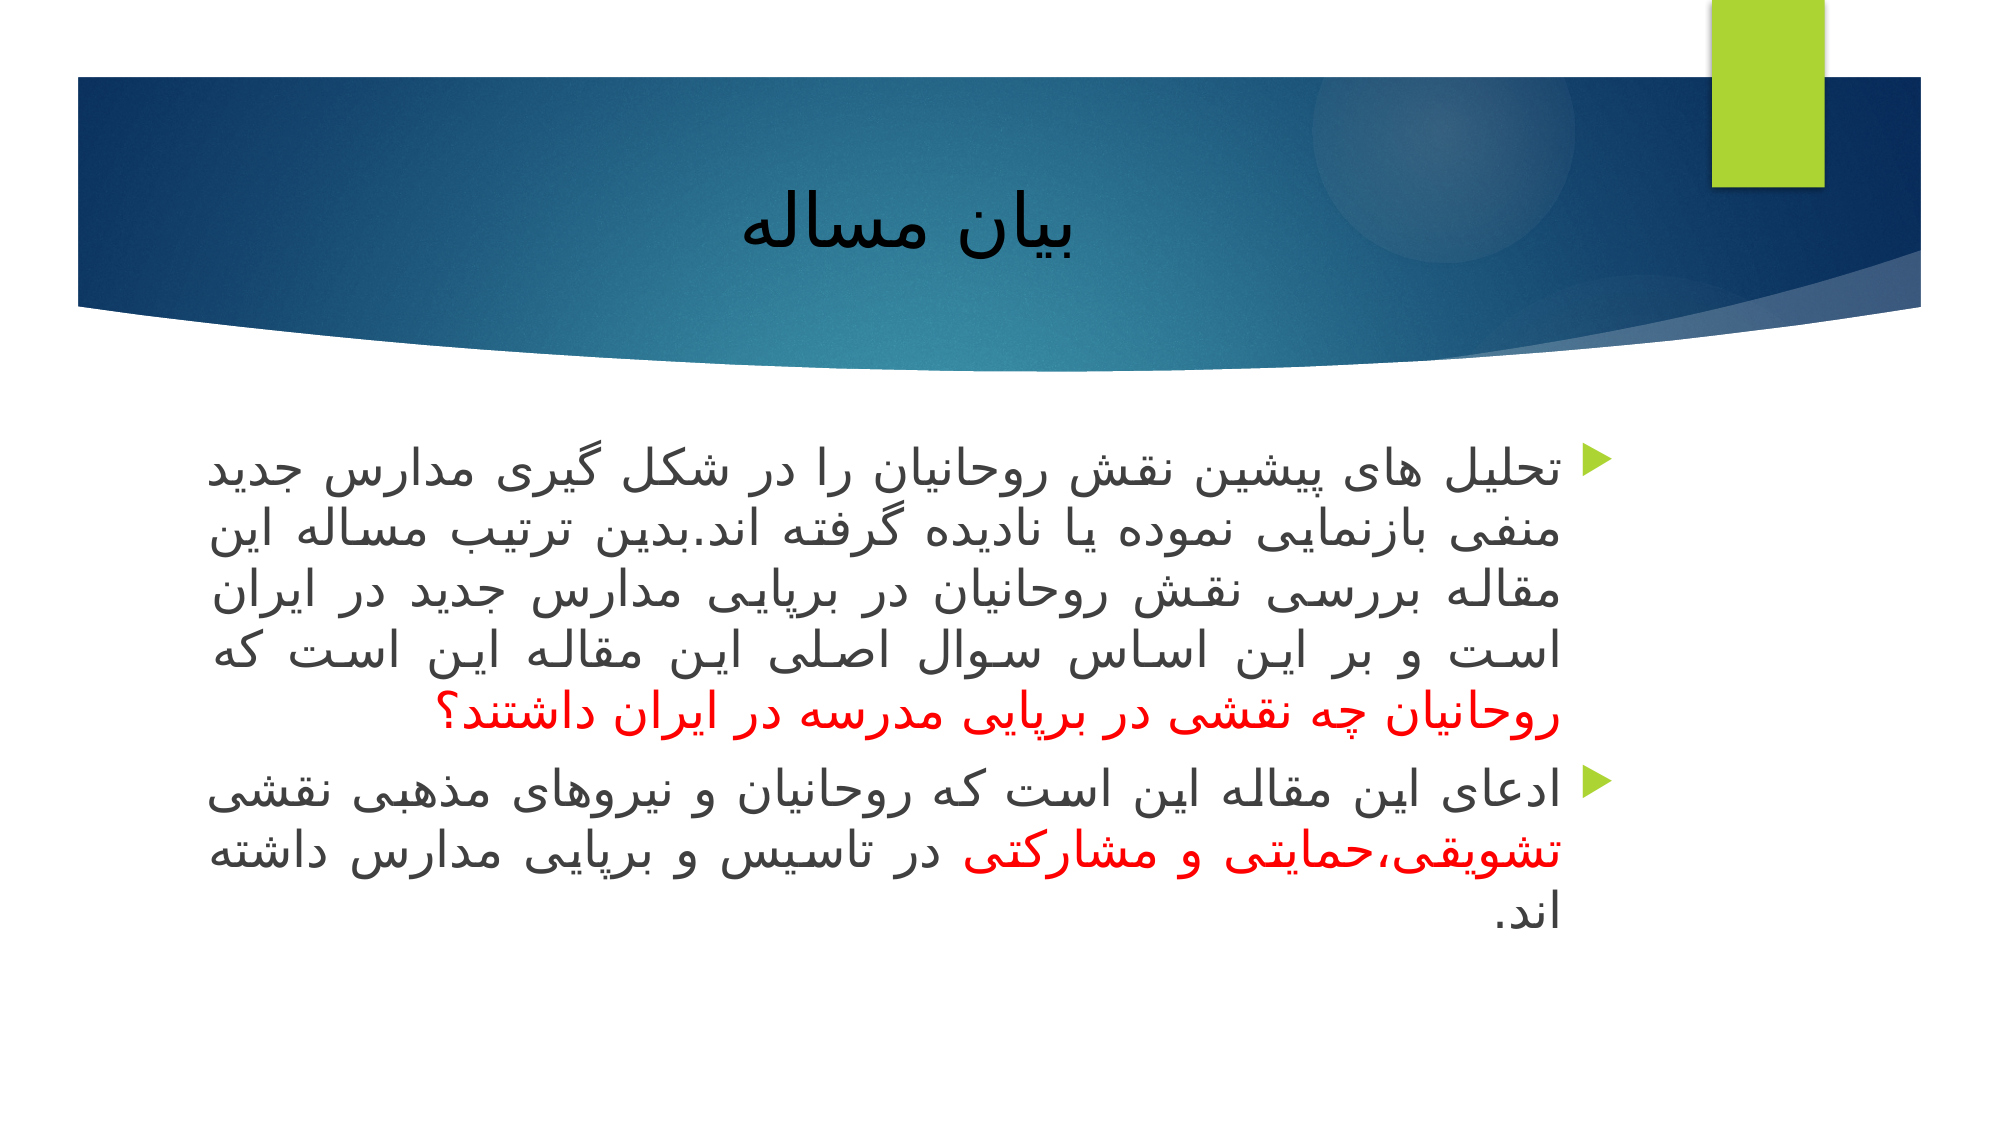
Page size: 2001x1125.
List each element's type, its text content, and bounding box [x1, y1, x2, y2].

list تحلیل های پیشین نقش روحانیان را در شکل گیری مدارس جدید منفی بازنمایی نموده یا نادیده گرفته اند.بدین ترتیب مساله این مقاله بررسی نقش روحانیان در برپایی مدارس جدید در ایران است و بر این اساس سوال اصلی این مقاله این است که روحانیان چه نقشی در برپایی مدرسه در ایران داشتند؟ ادعای این مقاله این است که روحانیان و نیروهای مذهبی نقشی تشویقی،حمایتی و مشارکتی در تاسیس و برپایی مدارس داشته اند. [189, 427, 1627, 988]
title بیان مساله [189, 159, 1627, 276]
